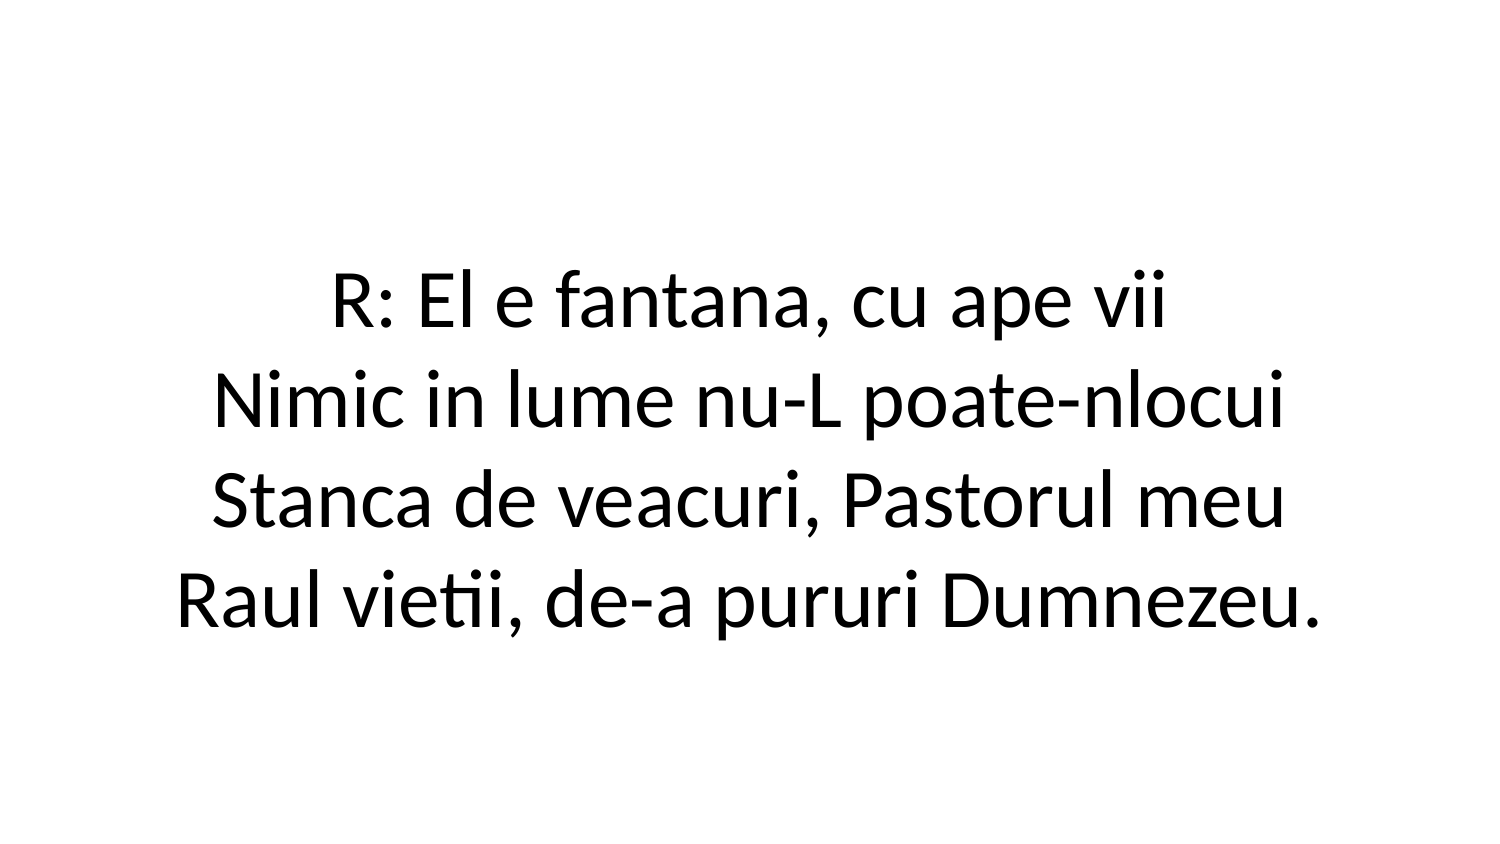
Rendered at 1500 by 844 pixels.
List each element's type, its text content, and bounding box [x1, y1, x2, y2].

text_box R: El e fantana, cu ape vii Nimic in lume nu-L poate-nlocui Stanca de veacuri, Pastorul meu Raul vietii, de-a pururi Dumnezeu. [160, 192, 1340, 652]
